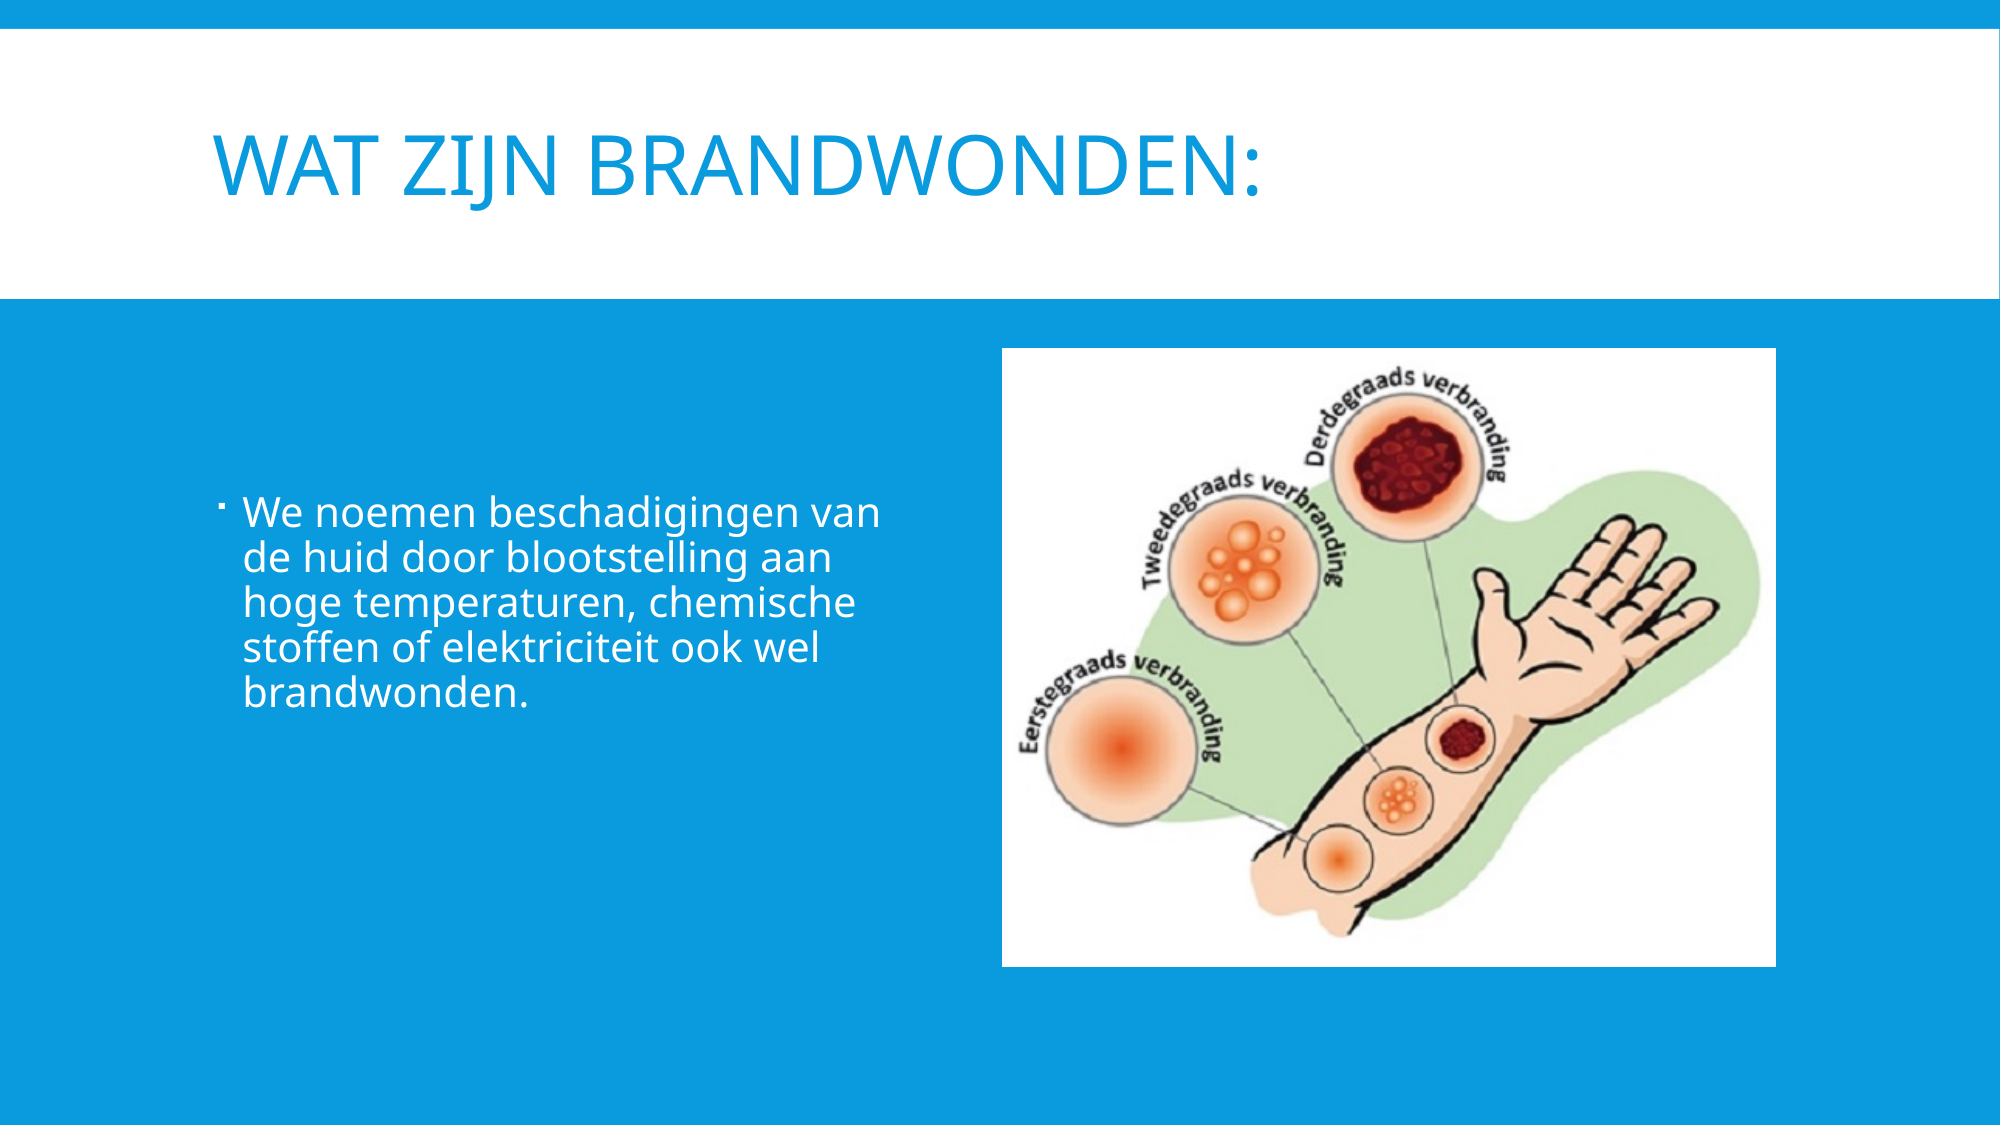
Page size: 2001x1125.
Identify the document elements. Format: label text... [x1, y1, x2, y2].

list We noemen beschadigingen van de huid door blootstelling aan hoge temperaturen, chemische stoffen of elektriciteit ook wel brandwonden. [197, 329, 945, 1020]
title Wat zijn brandwonden: [197, 46, 1803, 295]
picture [1003, 349, 1775, 966]
